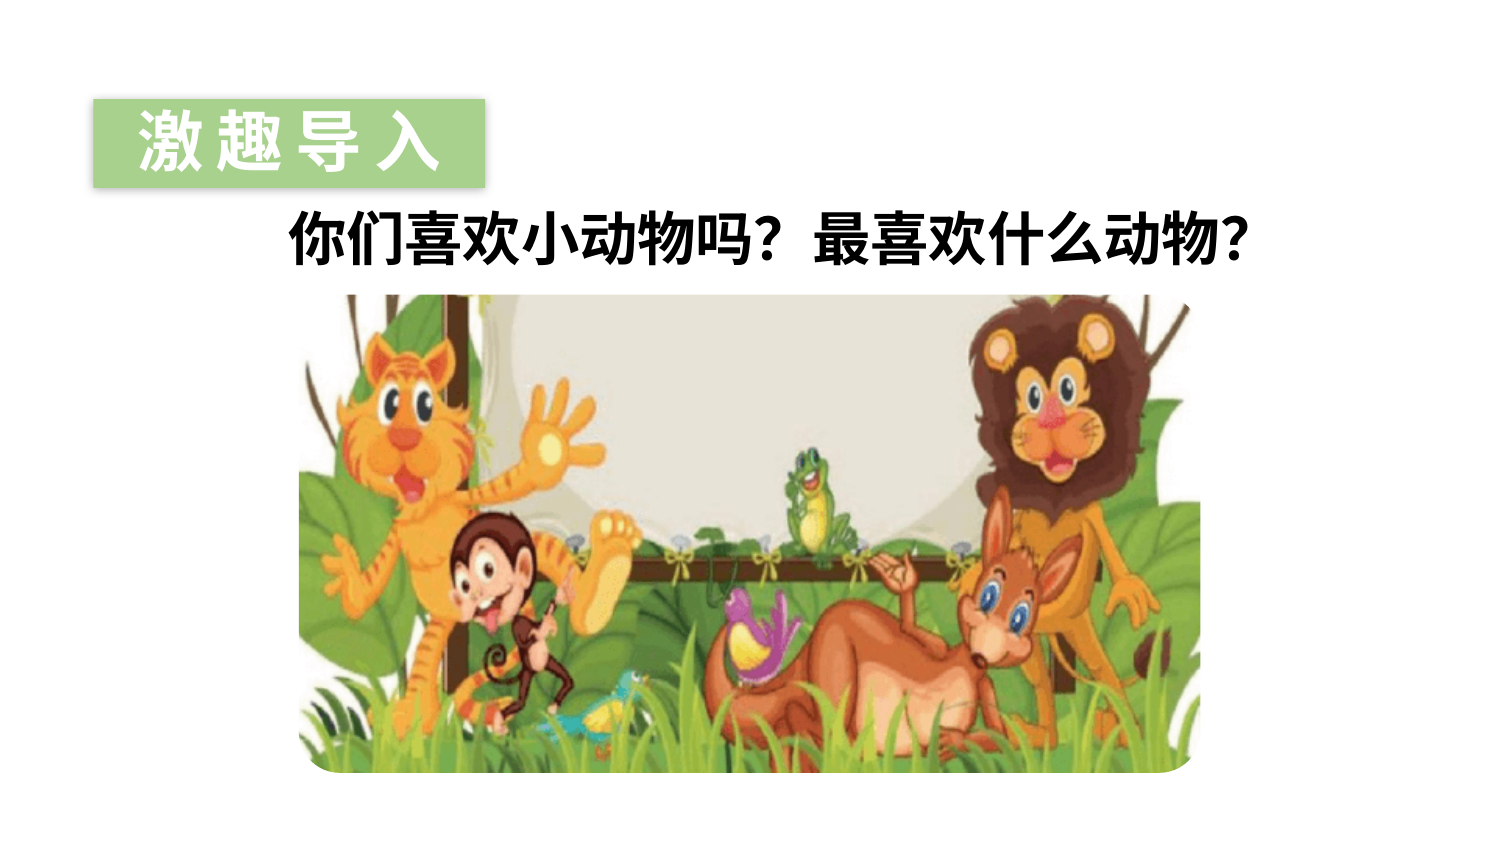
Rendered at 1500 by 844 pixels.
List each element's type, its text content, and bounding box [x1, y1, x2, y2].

text_box 你们喜欢小动物吗？最喜欢什么动物？ [250, 196, 1262, 280]
picture [0, 0, 1500, 844]
text_box 激趣导入 [93, 99, 486, 188]
